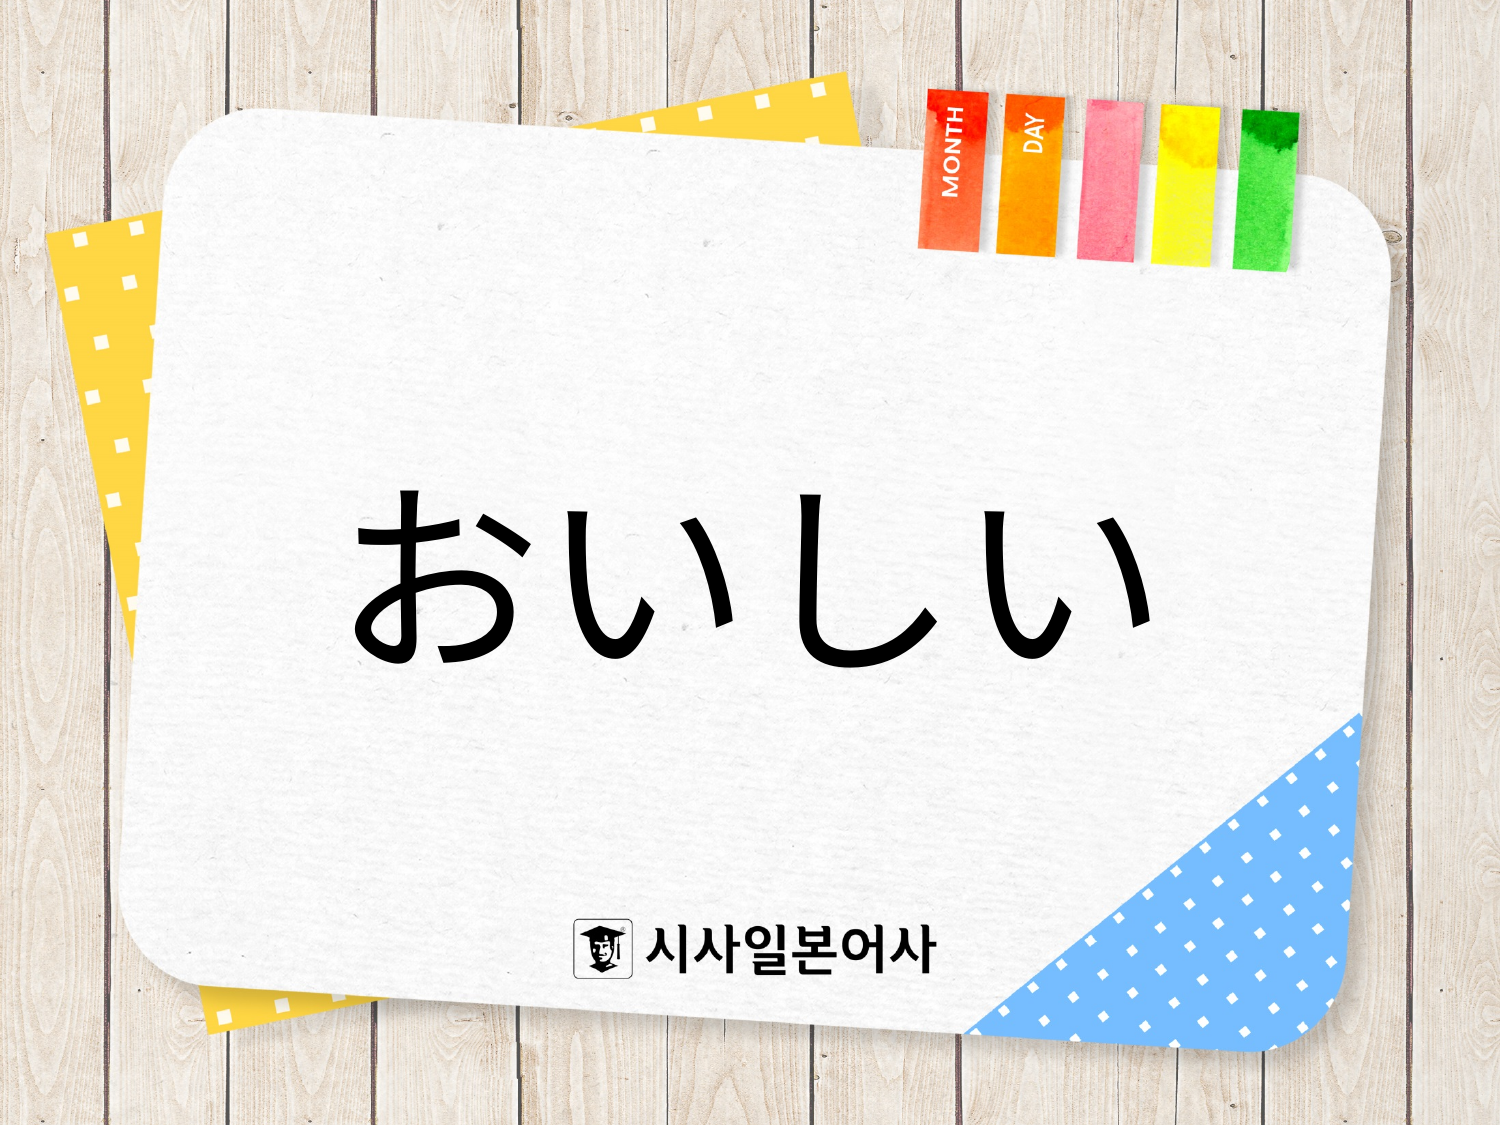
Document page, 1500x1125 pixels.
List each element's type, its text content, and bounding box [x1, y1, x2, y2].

title おいしい [75, 338, 1425, 811]
picture [0, 0, 1500, 1125]
